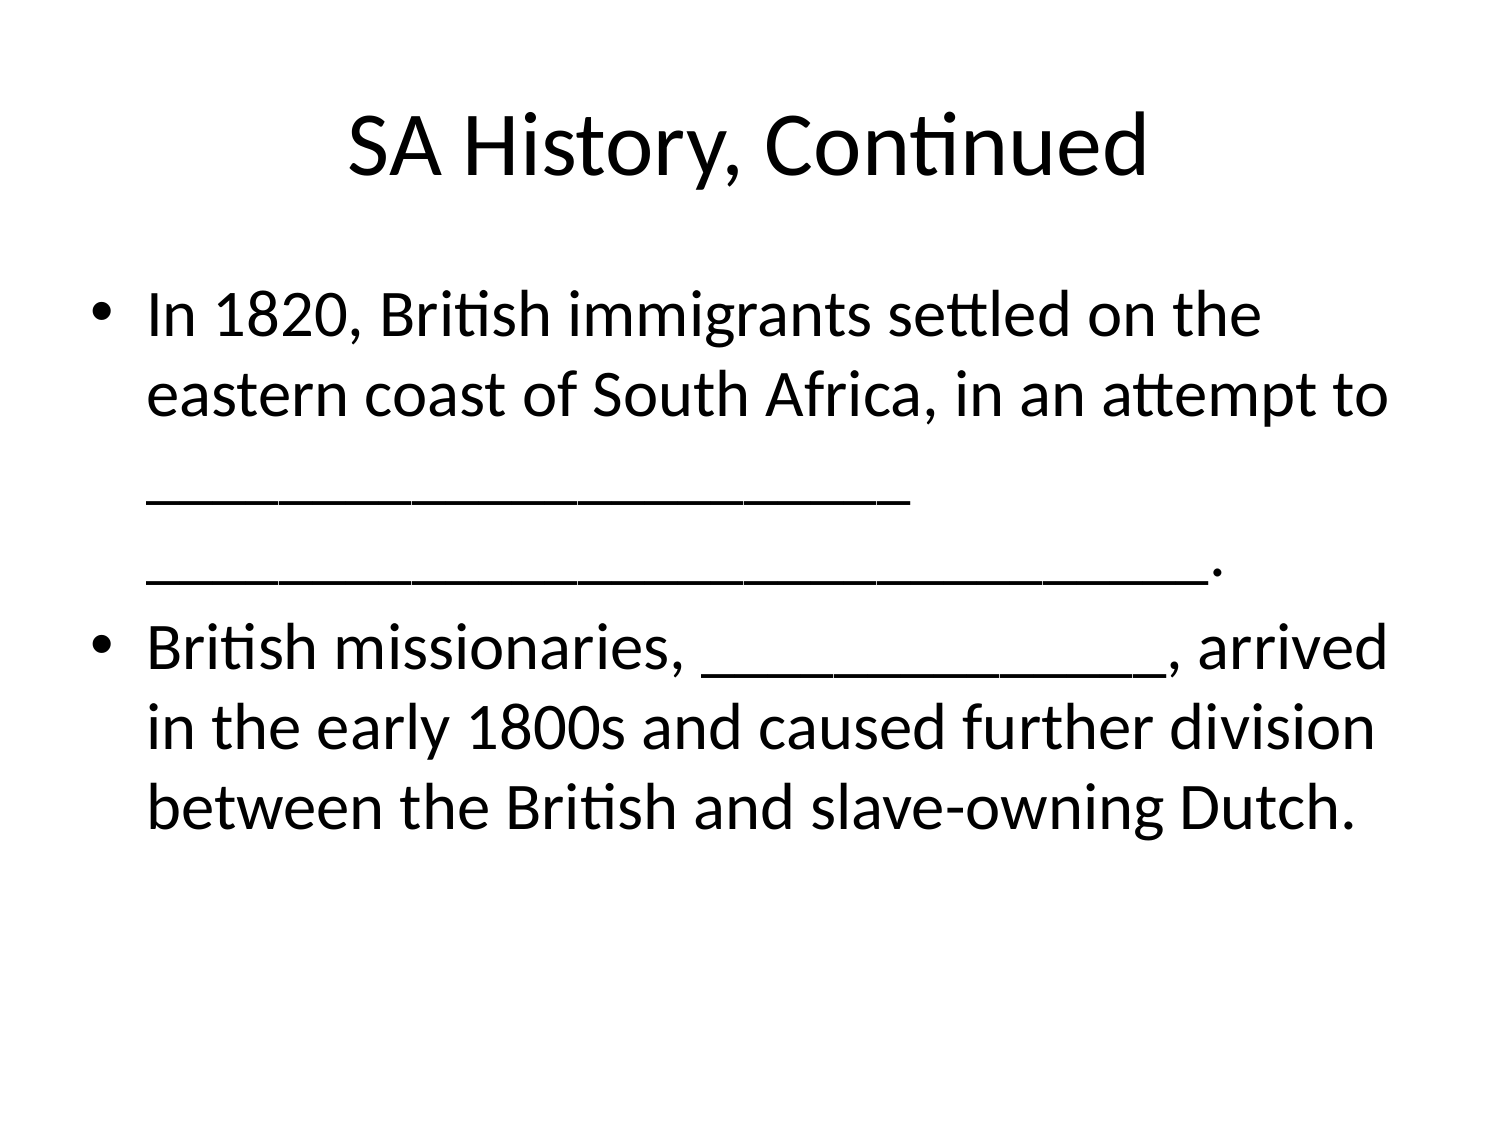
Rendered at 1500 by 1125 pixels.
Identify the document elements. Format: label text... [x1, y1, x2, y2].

list In 1820, British immigrants settled on the eastern coast of South Africa, in an attempt to _______________________ ________________________________. British missionaries, ______________, arrived in the early 1800s and caused further division between the British and slave-owning Dutch. [75, 262, 1425, 1005]
title SA History, Continued [75, 45, 1425, 233]
